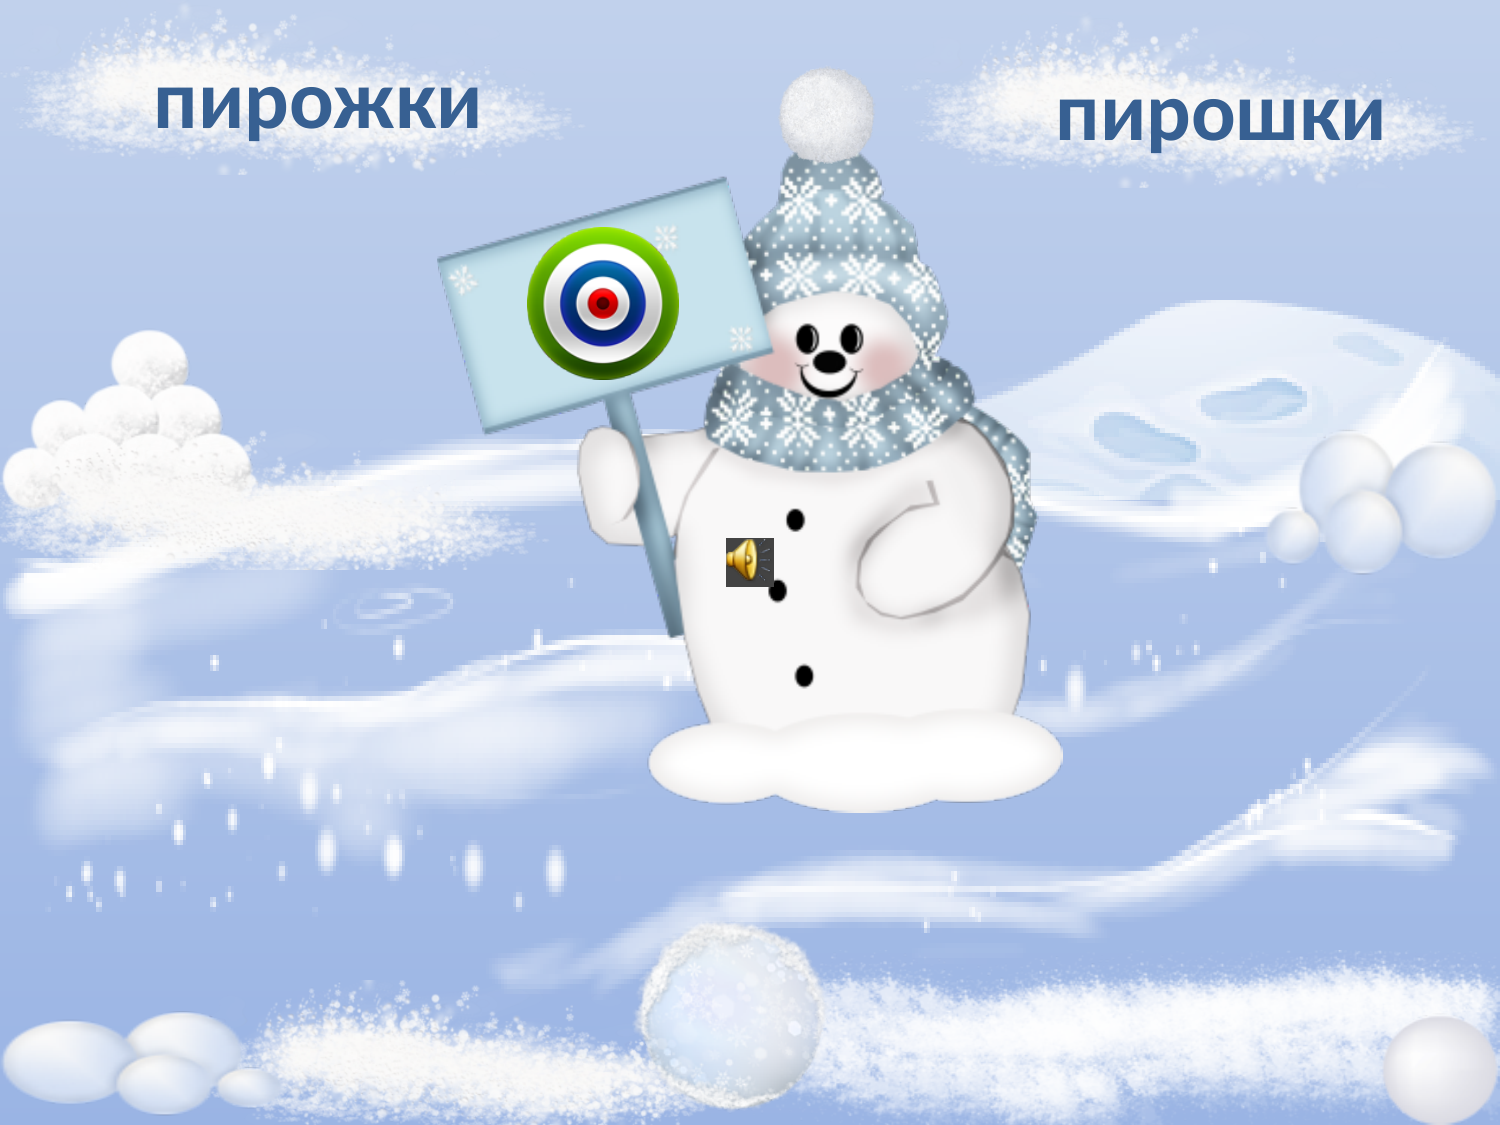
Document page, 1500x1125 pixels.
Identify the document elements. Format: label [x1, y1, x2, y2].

picture [762, 49, 888, 176]
text_box [0, 0, 587, 176]
text_box [437, 137, 1063, 813]
picture [0, 299, 1500, 1125]
picture [724, 537, 776, 588]
text_box [901, 12, 1488, 188]
